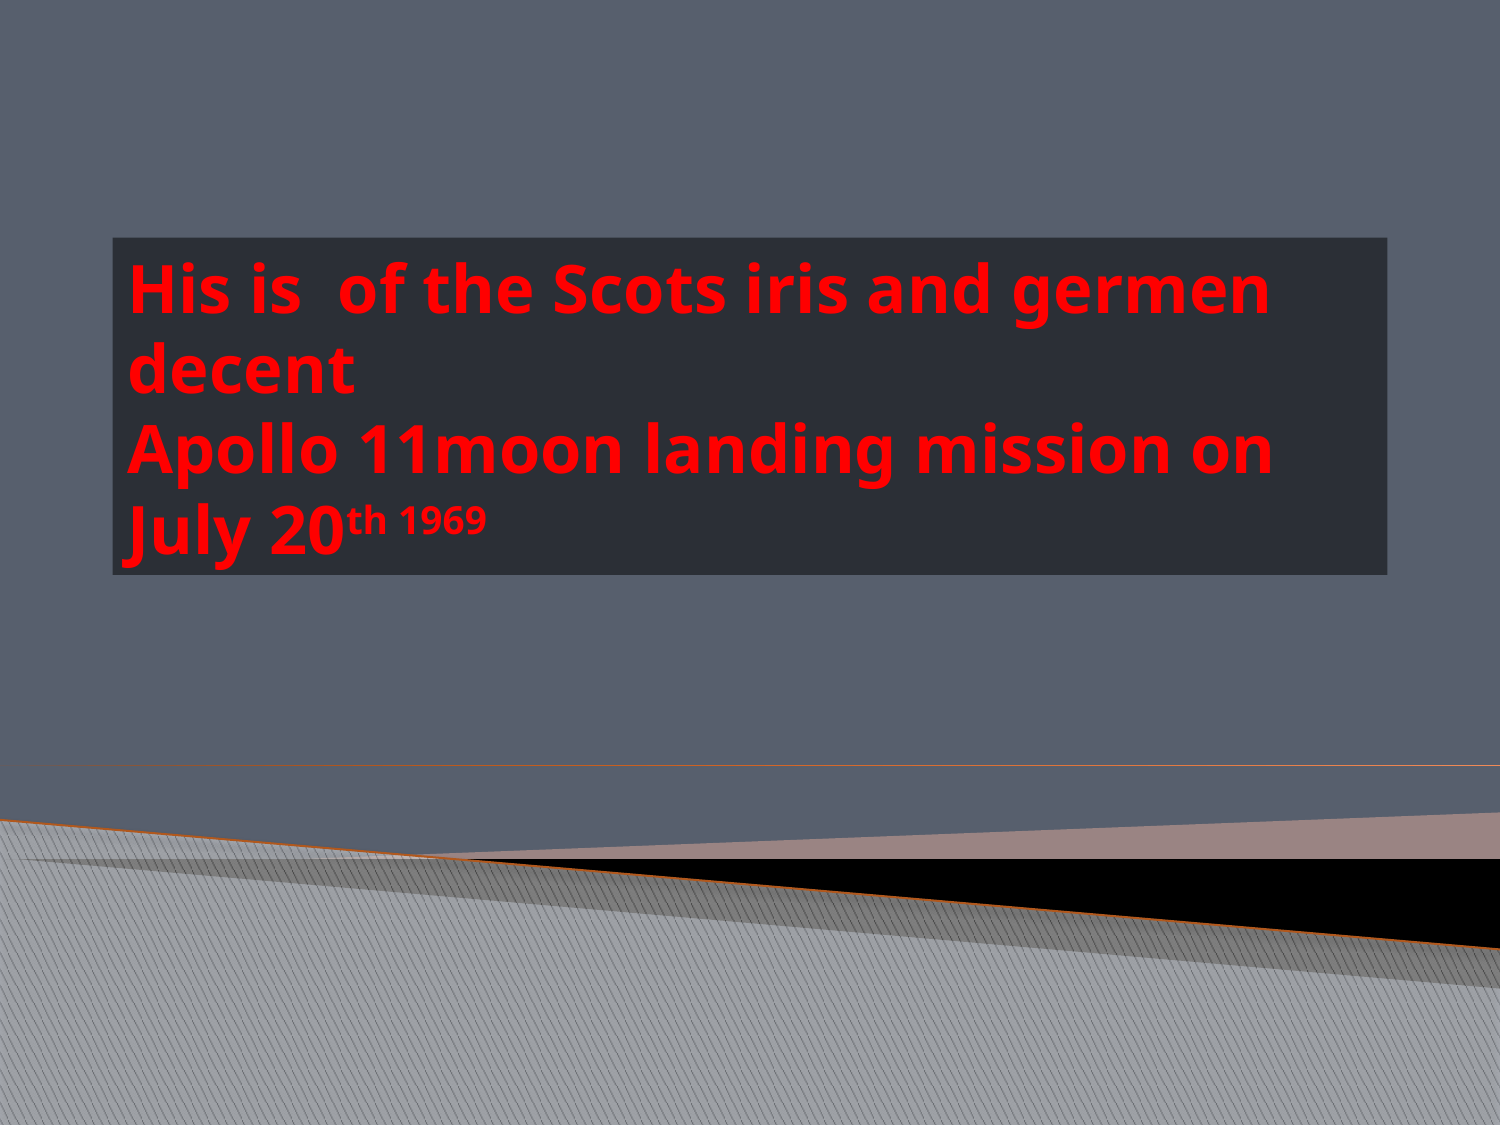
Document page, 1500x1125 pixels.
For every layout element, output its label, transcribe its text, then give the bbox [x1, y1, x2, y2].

title His is of the Scots iris and germen decent Apollo 11moon landing mission on July 20th 1969 [112, 237, 1388, 575]
picture [5, 859, 1500, 989]
